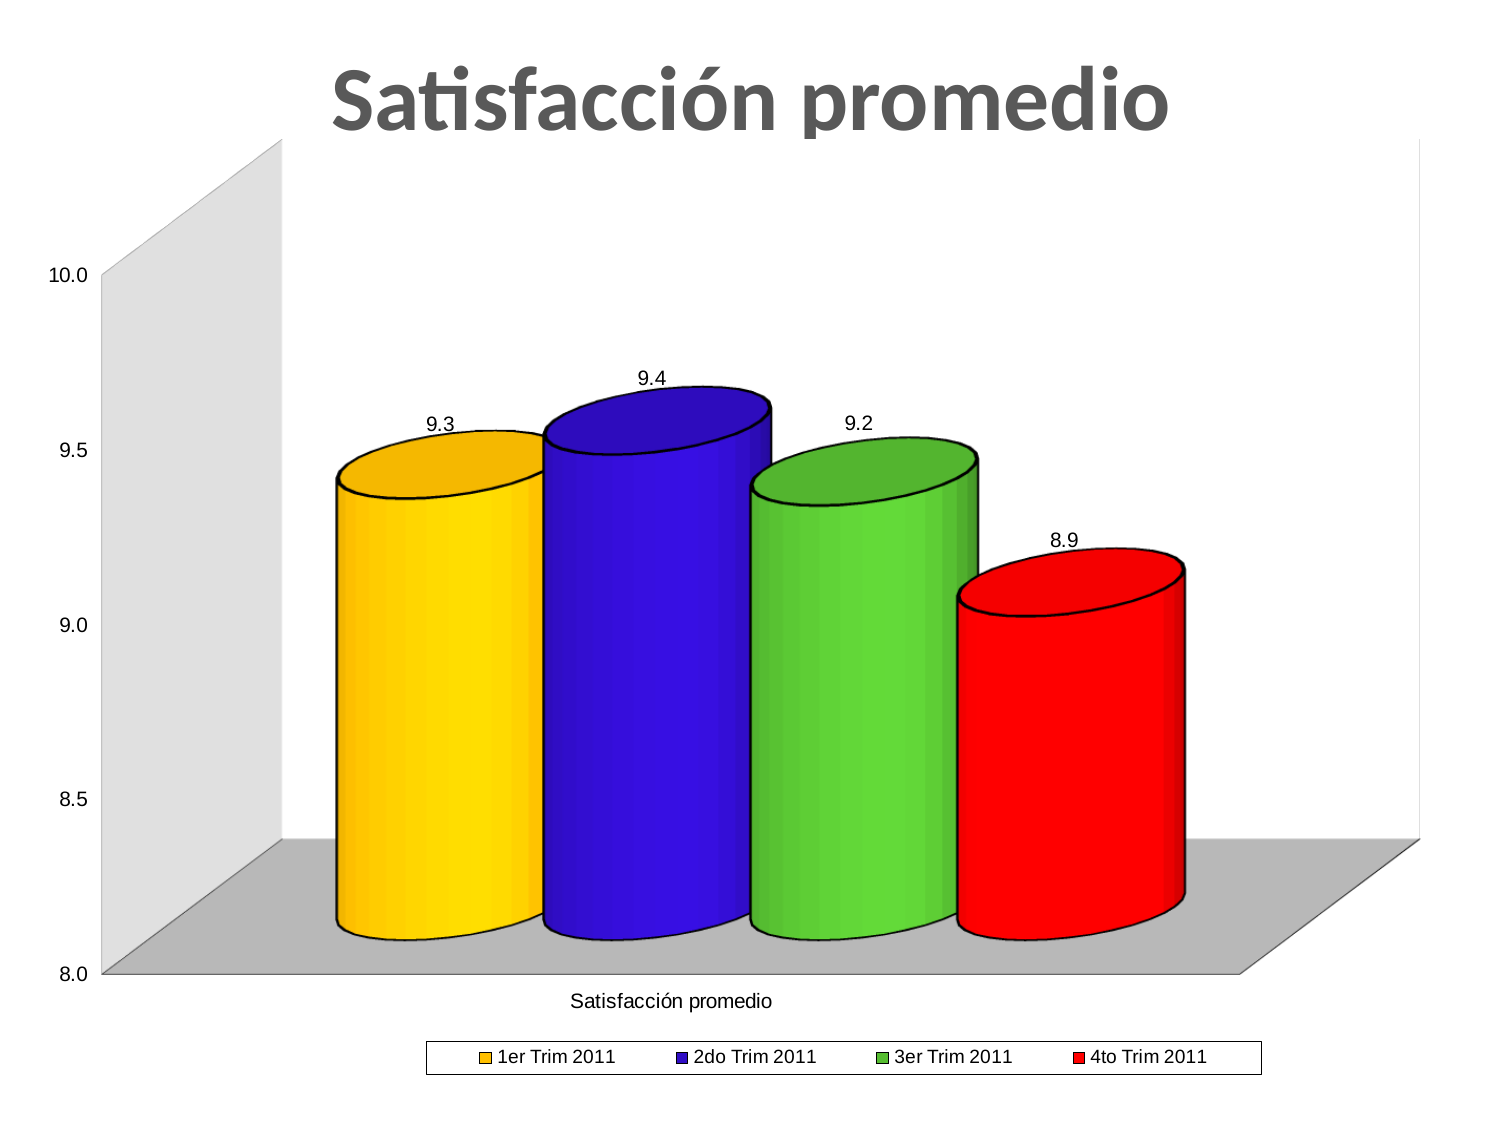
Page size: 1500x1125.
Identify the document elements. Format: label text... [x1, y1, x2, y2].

chart [29, 125, 1438, 1084]
title Satisfacción promedio [76, 0, 1427, 124]
